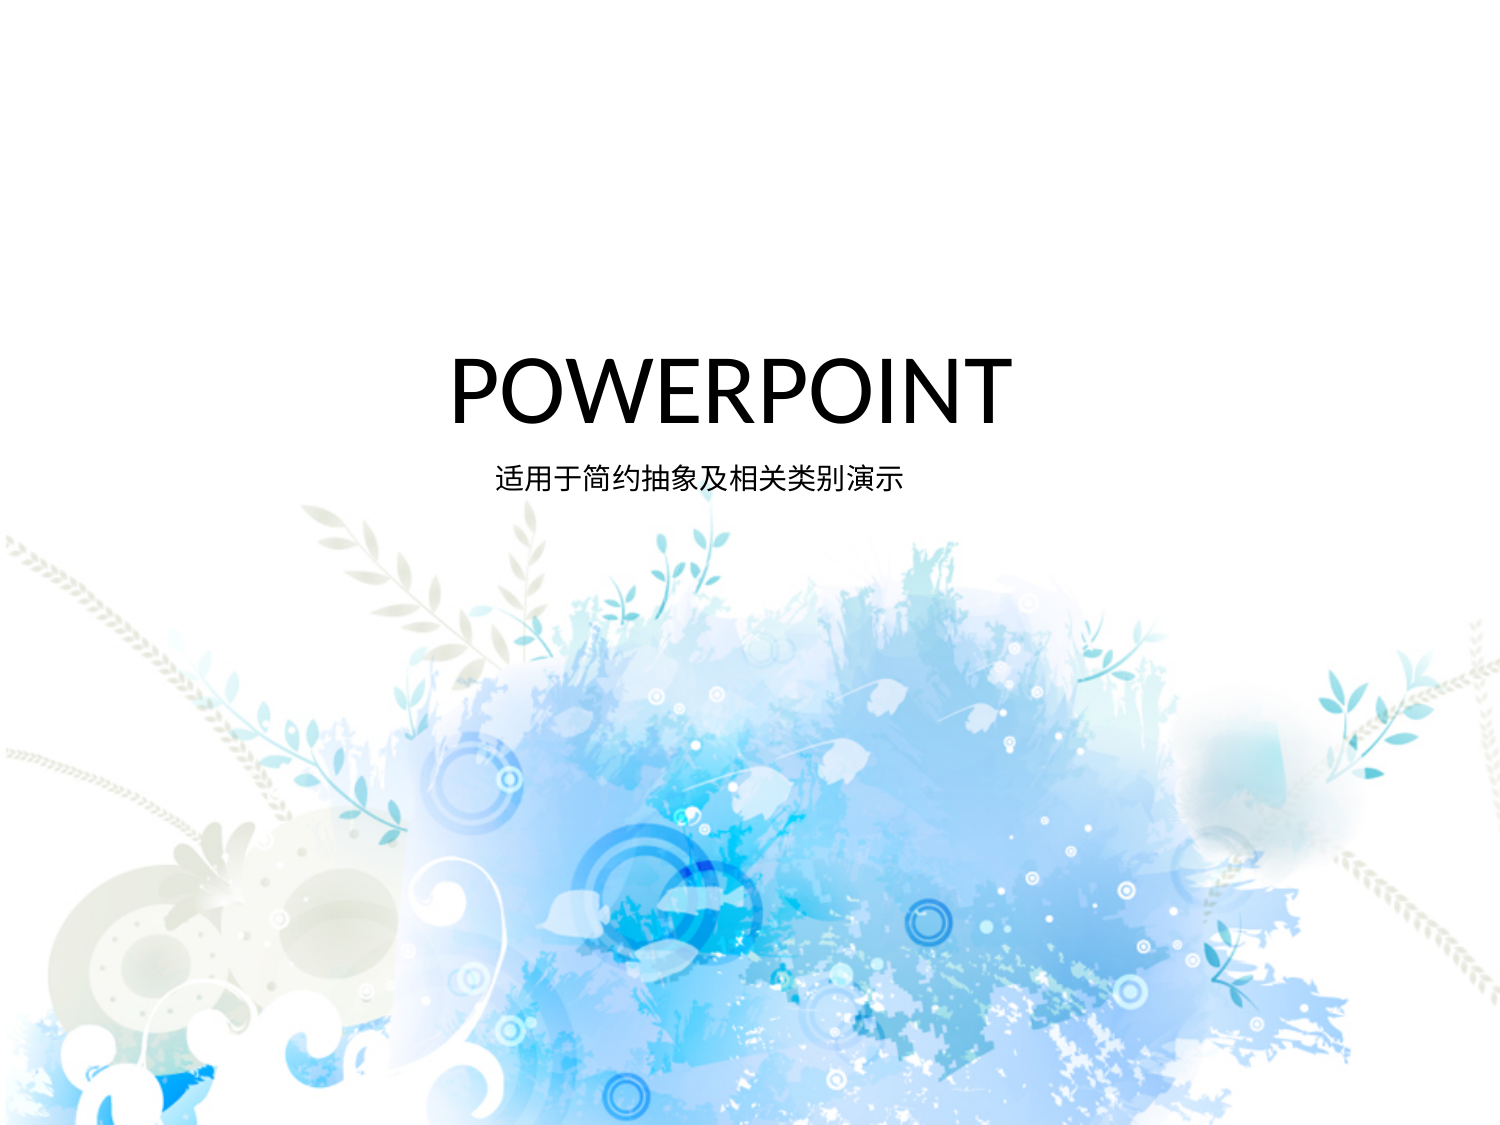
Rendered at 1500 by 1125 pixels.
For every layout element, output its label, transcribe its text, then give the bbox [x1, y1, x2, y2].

picture [0, 0, 1500, 1125]
text_box 适用于简约抽象及相关类别演示 [480, 452, 1161, 503]
text_box POWERPOINT [433, 316, 1301, 452]
